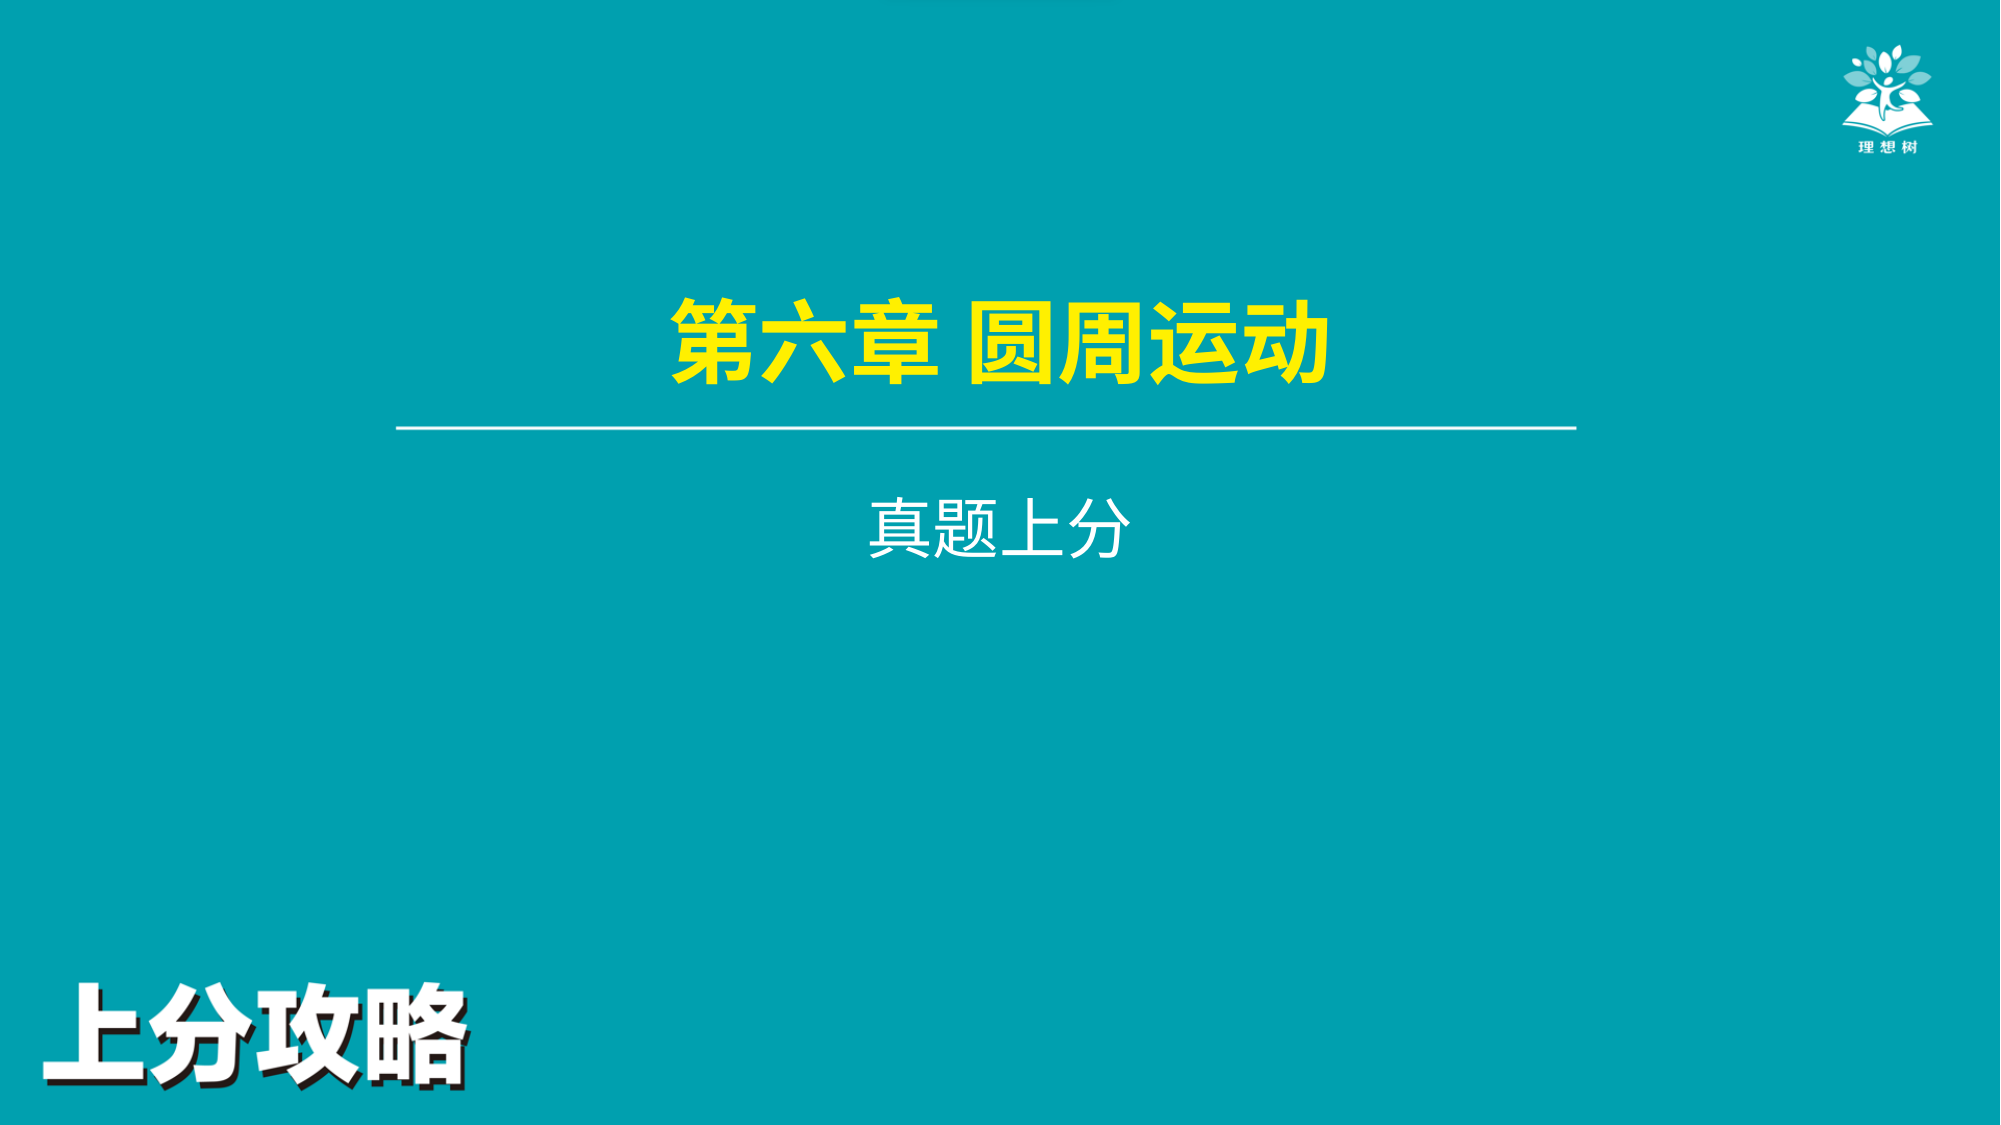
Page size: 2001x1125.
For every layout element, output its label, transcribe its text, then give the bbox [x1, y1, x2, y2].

text_box 第六章 圆周运动 [0, 265, 2000, 413]
picture [0, 413, 2000, 472]
text_box 真题上分 [0, 472, 2000, 579]
picture [0, 579, 2000, 1125]
picture [0, 0, 2000, 265]
